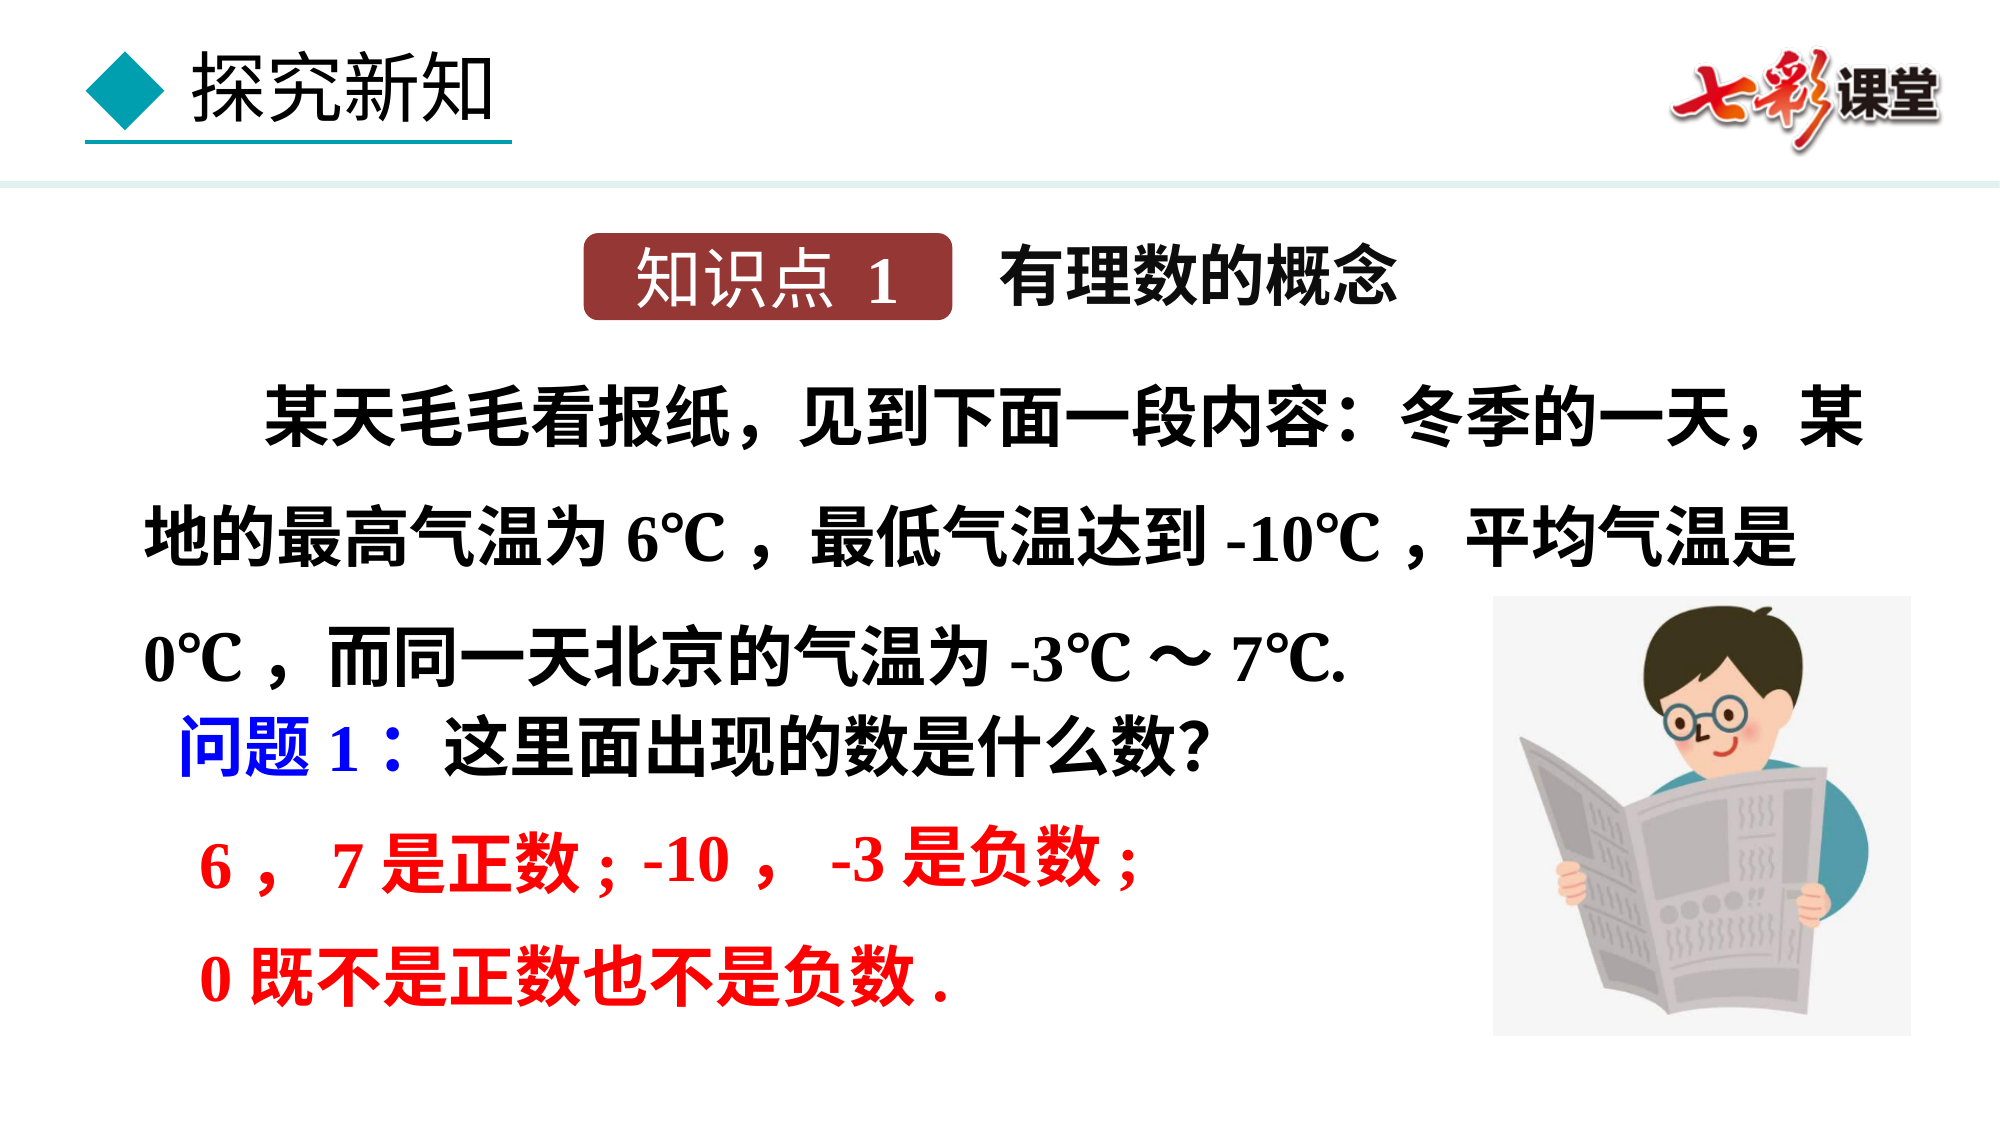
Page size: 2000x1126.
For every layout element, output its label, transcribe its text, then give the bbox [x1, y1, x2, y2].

picture [1493, 596, 1911, 1038]
text_box 问题1：这里面出现的数是什么数？ [157, 694, 1265, 795]
text_box 6，7是正数; [179, 796, 1219, 913]
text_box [583, 223, 1423, 325]
text_box 某天毛毛看报纸，见到下面一段内容：冬季的一天，某地的最高气温为6℃，最低气温达到-10℃，平均气温是0℃，而同一天北京的气温为-3℃～7℃. [123, 324, 1949, 705]
text_box 0既不是正数也不是负数. [179, 925, 1178, 1026]
picture [1666, 42, 1948, 157]
text_box -10，-3是负数; [622, 804, 1253, 905]
